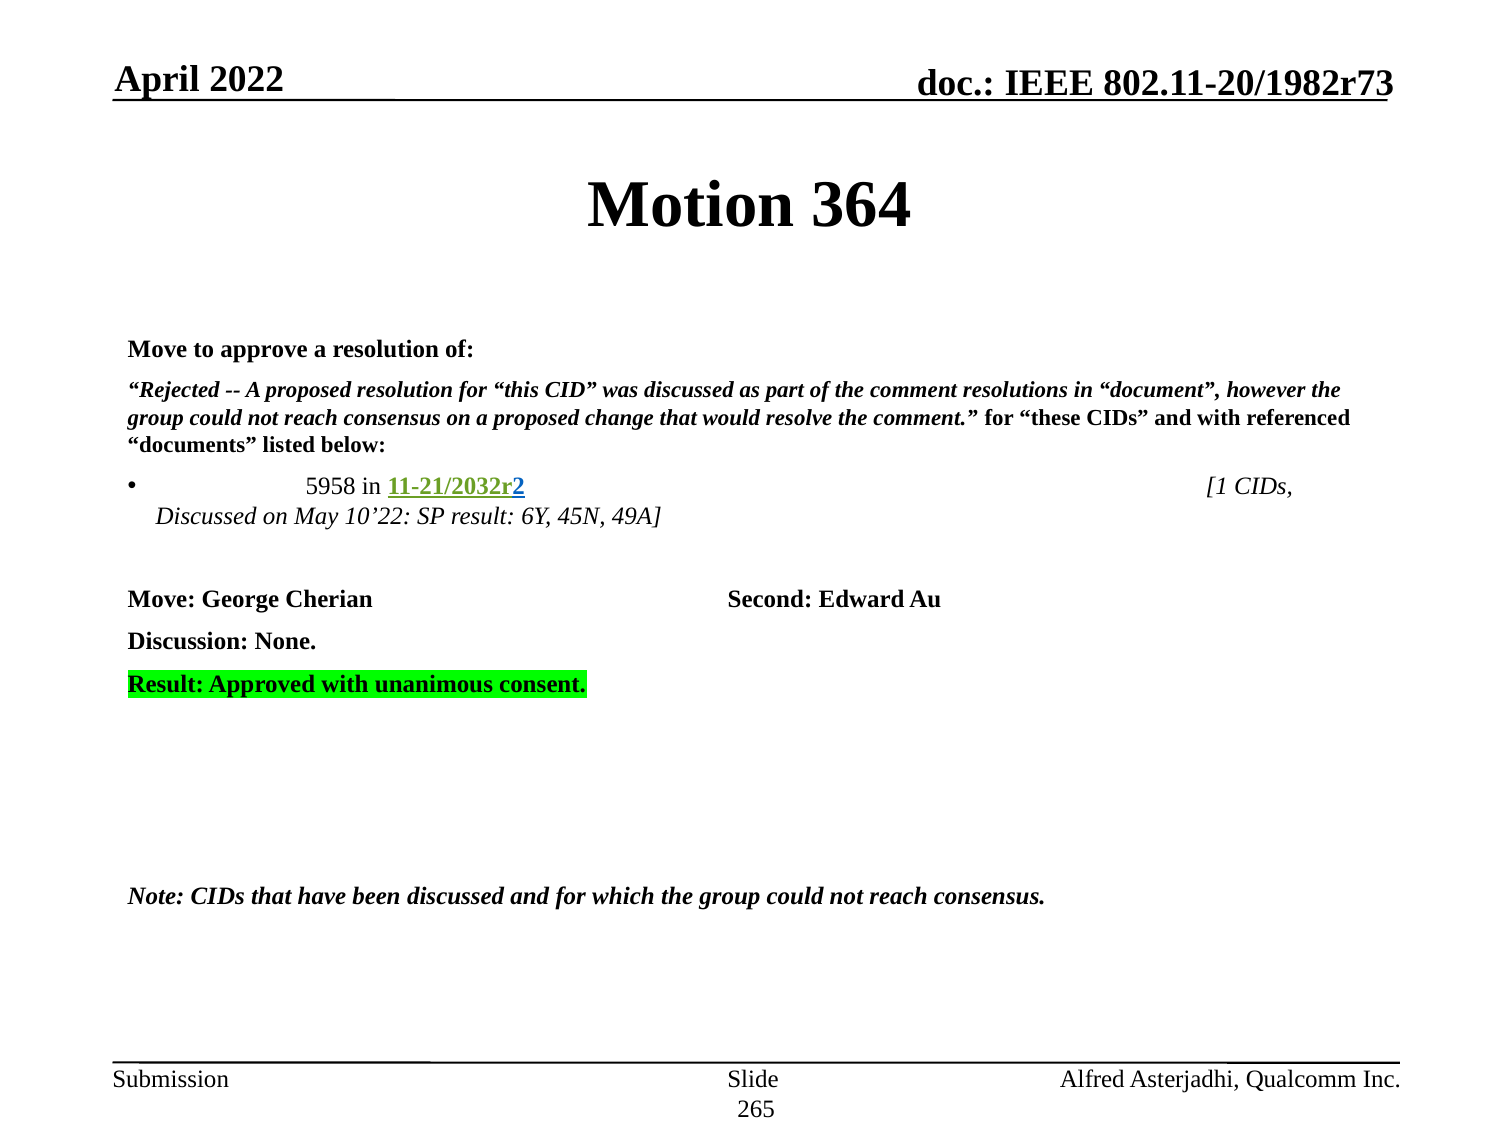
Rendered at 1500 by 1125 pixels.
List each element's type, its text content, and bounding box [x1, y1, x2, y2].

slide_number Slide 265 [712, 1061, 800, 1123]
list Move to approve a resolution of: “Rejected -- A proposed resolution for “this CID” was discussed as part of the comment resolutions in “document”, however the group could not reach consensus on a proposed change that would resolve the comment.” for “these CIDs” and with referenced “documents” listed below: 5958 in 11-21/2032r2 [1 CIDs, Discussed on May 10’22: SP result: 6Y, 45N, 49A] Move: George Cherian Second: Edward Au Discussion: None. Result: Approved with unanimous consent. Note: CIDs that have been discussed and for which the group could not reach consensus. [112, 324, 1388, 1063]
title Motion 364 [112, 112, 1388, 288]
footer Alfred Asterjadhi, Qualcomm Inc. [878, 1061, 1402, 1093]
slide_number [114, 54, 423, 100]
